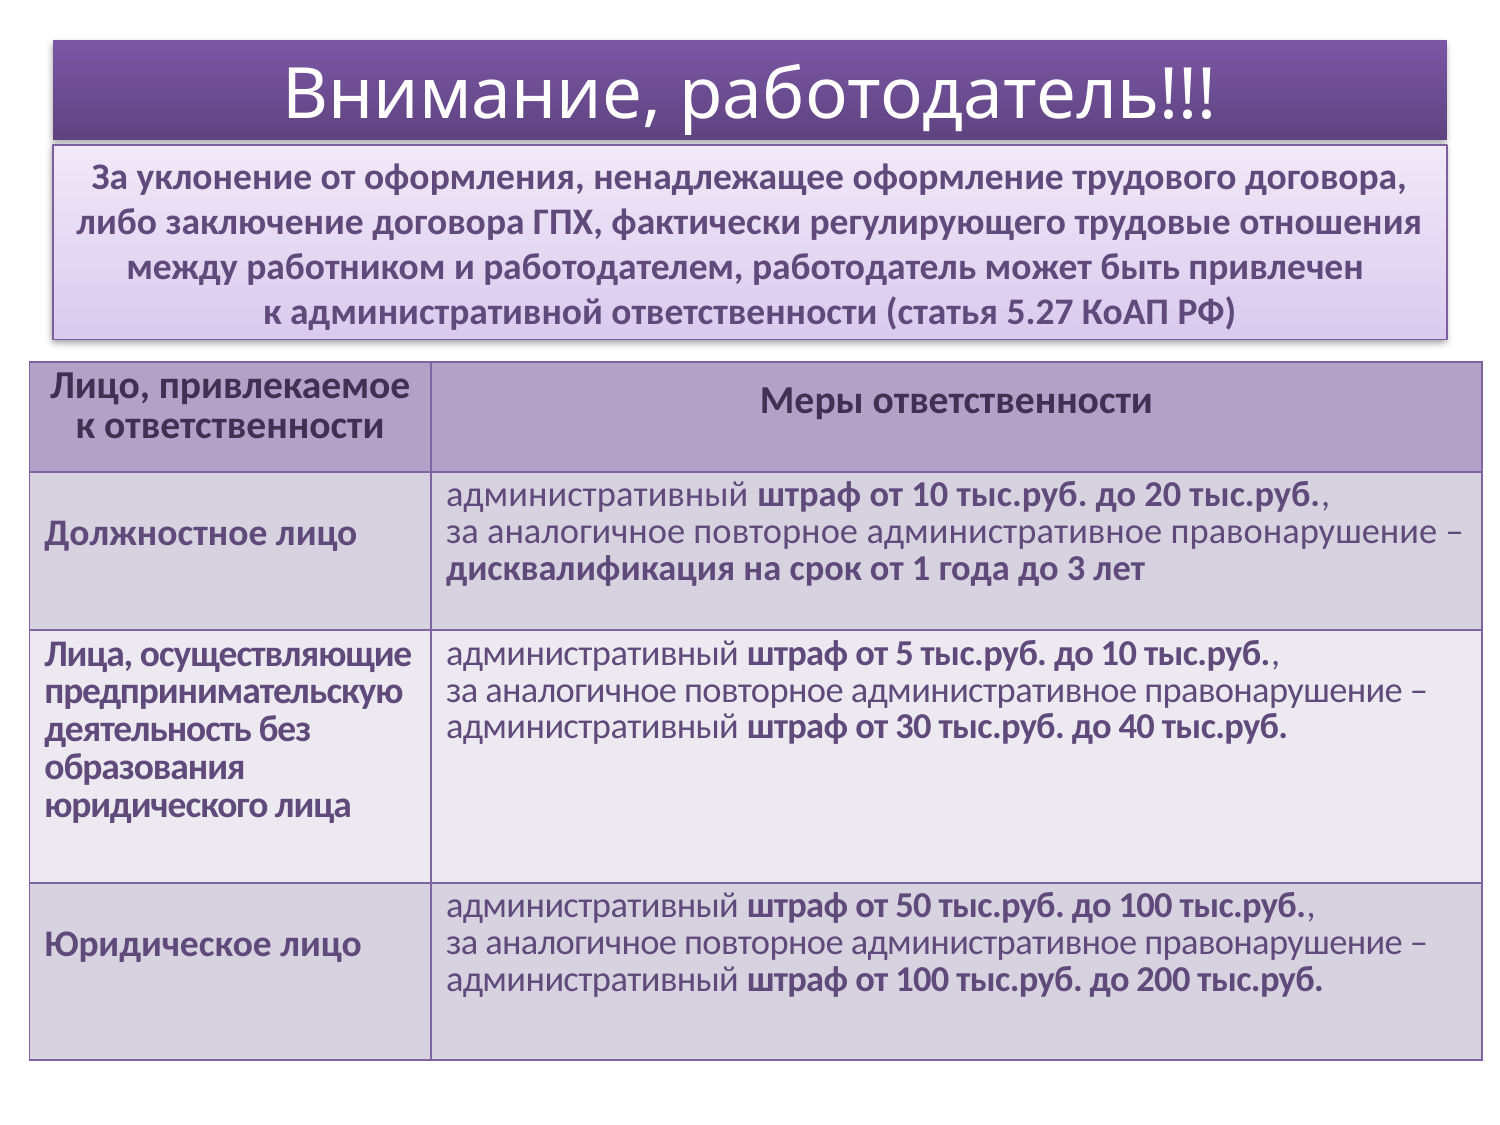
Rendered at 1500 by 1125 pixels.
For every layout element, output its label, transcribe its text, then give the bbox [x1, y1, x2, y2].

table_header Меры ответственности [432, 363, 1481, 471]
table_cell административный штраф от 5 тыс.руб. до 10 тыс.руб., за аналогичное повторное административное правонарушение – административный штраф от 30 тыс.руб. до 40 тыс.руб. [432, 631, 1481, 882]
table_cell Лица, осуществляющие предпринимательскую деятельность без образования юридического лица [30, 631, 430, 882]
table_cell Должностное лицо [30, 473, 430, 629]
picture [0, 0, 1500, 1125]
text_box За уклонение от оформления, ненадлежащее оформление трудового договора, либо заключение договора ГПХ, фактически регулирующего трудовые отношения между работником и работодателем, работодатель может быть привлечен к административной ответственности (статья 5.27 КоАП РФ) [52, 144, 1448, 340]
table_header Лицо, привлекаемое к ответственности [30, 363, 430, 471]
text_box Внимание, работодатель!!! [53, 40, 1447, 140]
table_cell Юридическое лицо [30, 884, 430, 1059]
table_cell административный штраф от 50 тыс.руб. до 100 тыс.руб., за аналогичное повторное административное правонарушение – административный штраф от 100 тыс.руб. до 200 тыс.руб. [432, 884, 1481, 1059]
table_cell административный штраф от 10 тыс.руб. до 20 тыс.руб., за аналогичное повторное административное правонарушение – дисквалификация на срок от 1 года до 3 лет [432, 473, 1481, 629]
